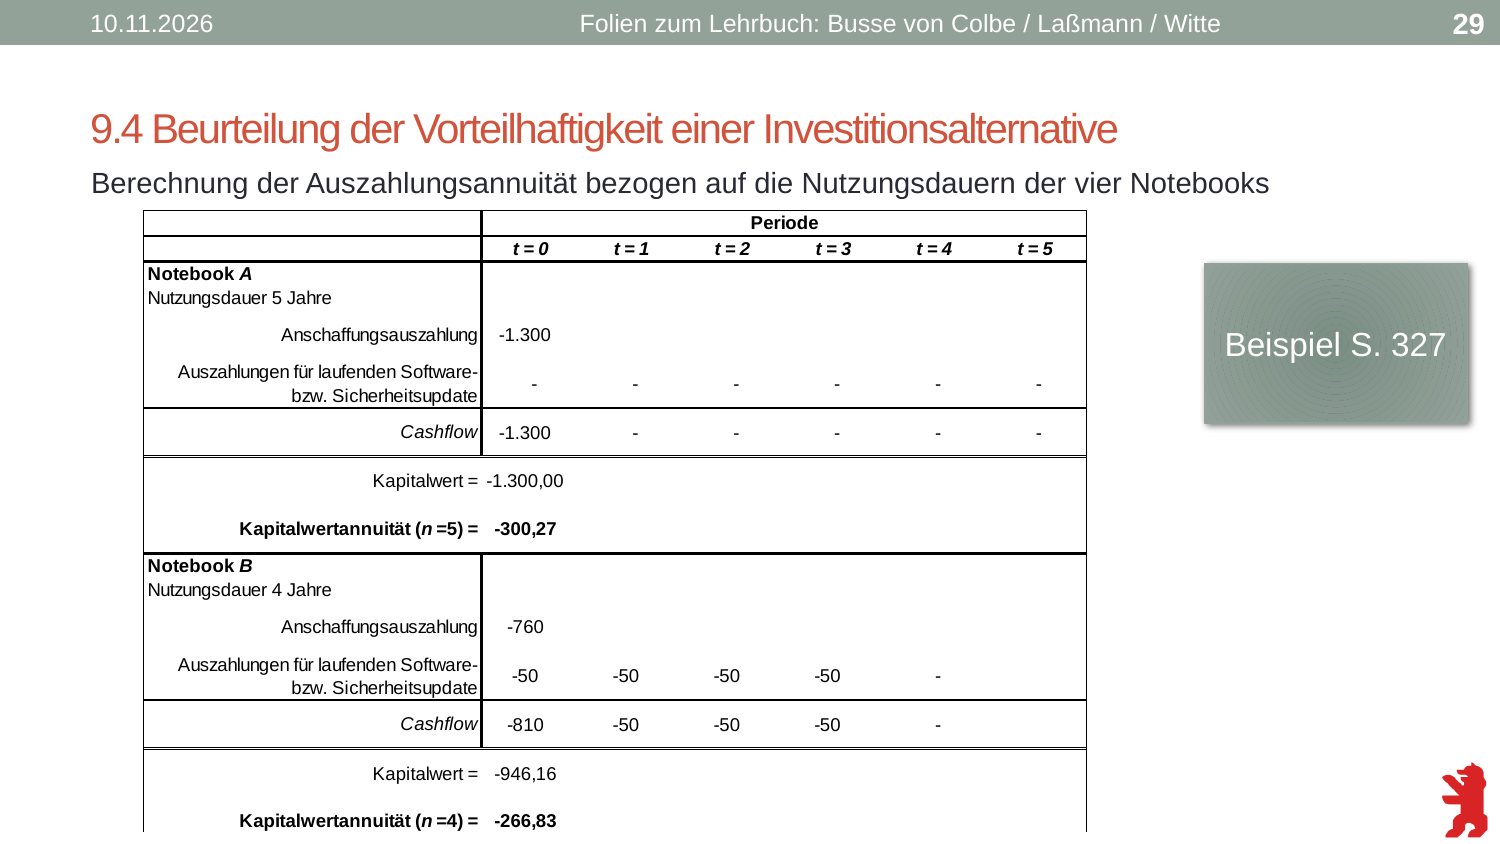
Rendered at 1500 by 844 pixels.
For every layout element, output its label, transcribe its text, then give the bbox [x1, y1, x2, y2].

text_box Berechnung der Auszahlungsannuität bezogen auf die Nutzungsdauern der vier Notebooks [76, 157, 1287, 208]
picture [142, 210, 1089, 832]
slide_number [75, 2, 550, 43]
title 9.4 Beurteilung der Vorteilhaftigkeit einer Investitionsalternative [75, 65, 1500, 188]
slide_number 29 [1325, 2, 1500, 43]
picture [1434, 760, 1500, 844]
footer Folien zum Lehrbuch: Busse von Colbe / Laßmann / Witte [562, 2, 1238, 43]
text_box Beispiel S. 327 [1204, 263, 1468, 424]
